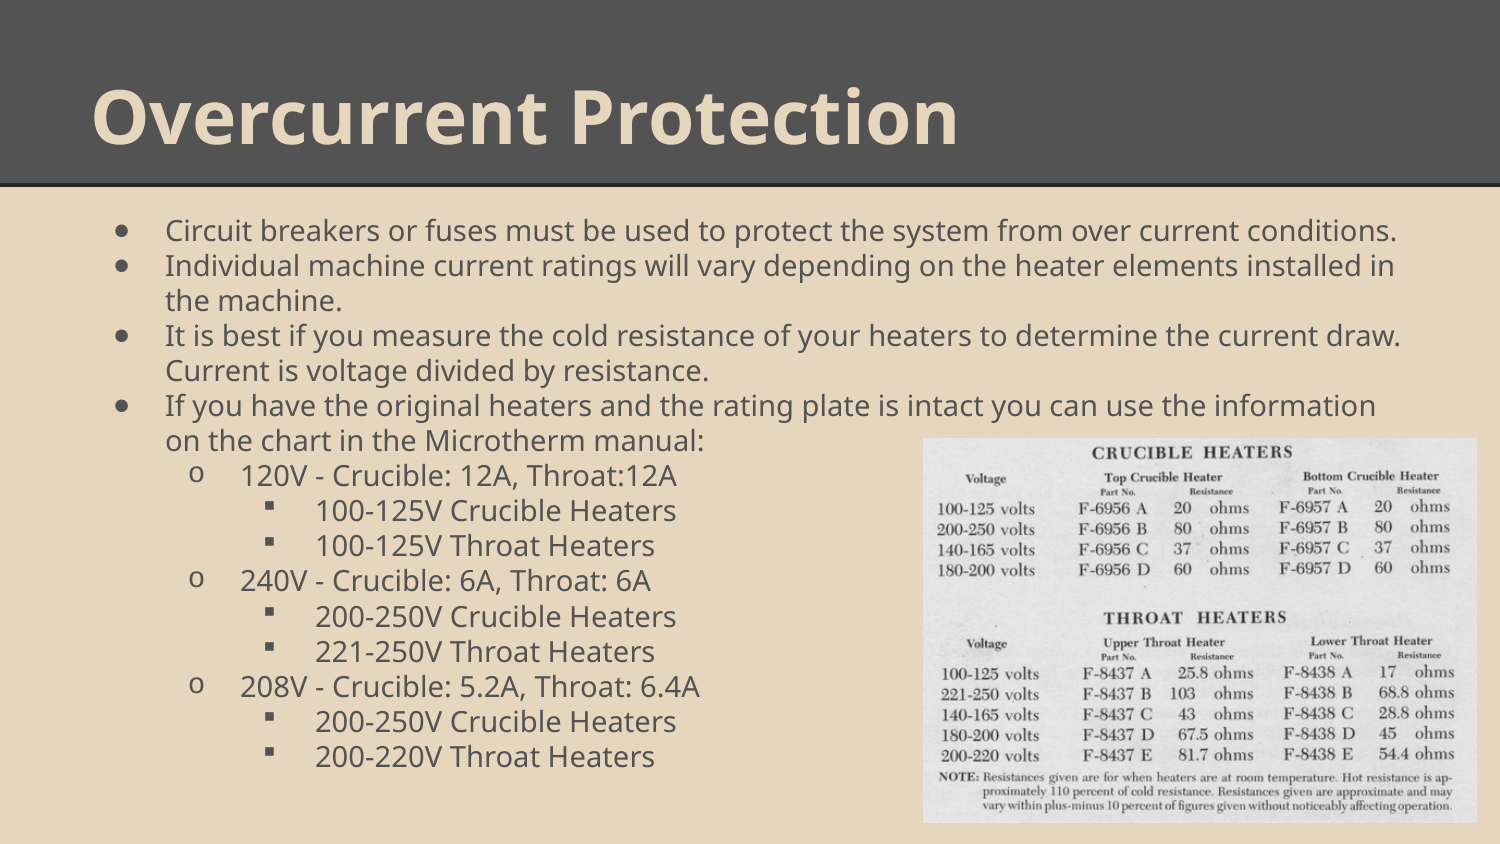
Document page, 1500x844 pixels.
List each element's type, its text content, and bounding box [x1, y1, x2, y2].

list Circuit breakers or fuses must be used to protect the system from over current conditions. Individual machine current ratings will vary depending on the heater elements installed in the machine. It is best if you measure the cold resistance of your heaters to determine the current draw. Current is voltage divided by resistance. If you have the original heaters and the rating plate is intact you can use the information on the chart in the Microtherm manual: 120V - Crucible: 12A, Throat:12A 100-125V Crucible Heaters 100-125V Throat Heaters 240V - Crucible: 6A, Throat: 6A 200-250V Crucible Heaters 221-250V Throat Heaters 208V - Crucible: 5.2A, Throat: 6.4A 200-250V Crucible Heaters 200-220V Throat Heaters [75, 196, 1425, 808]
title Overcurrent Protection [75, 33, 1425, 175]
picture [923, 438, 1478, 823]
